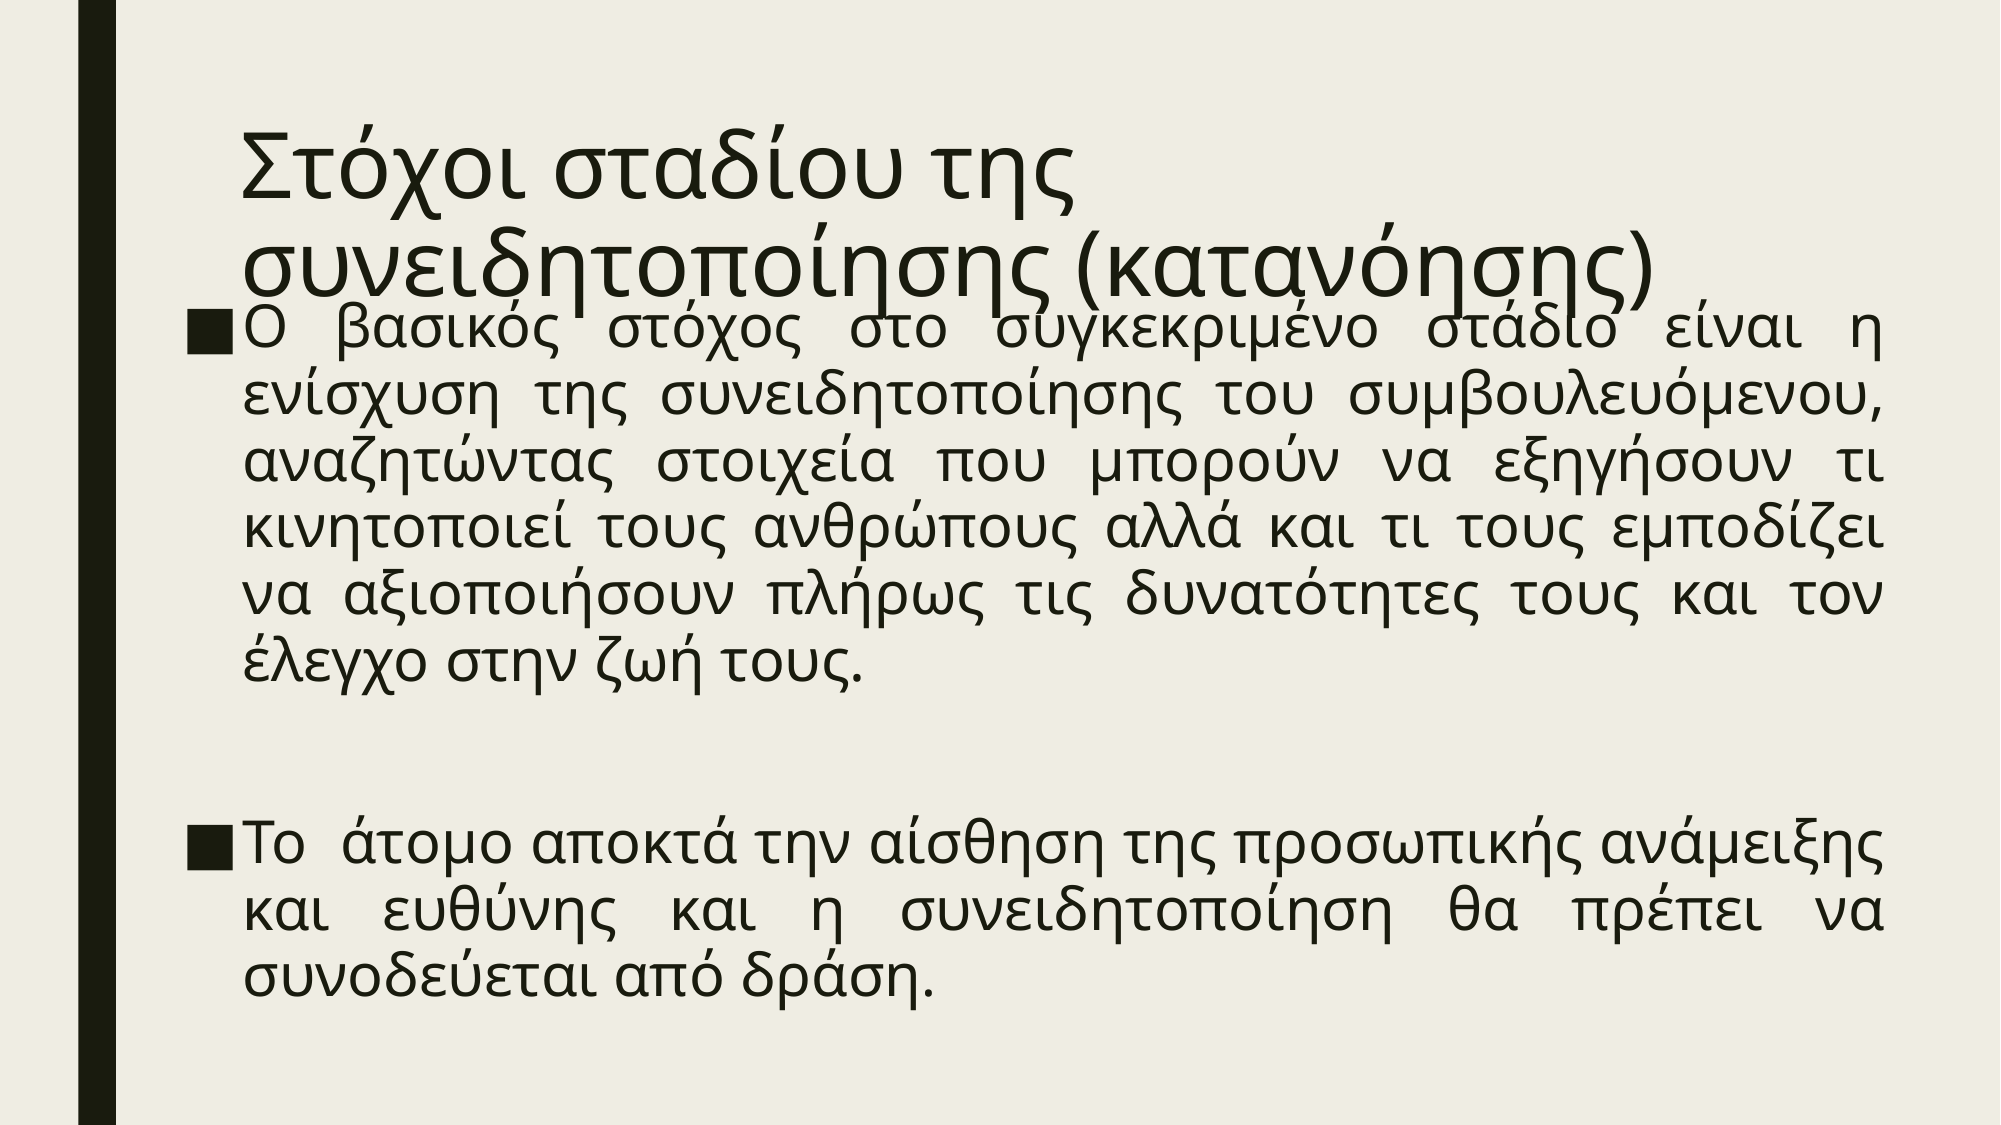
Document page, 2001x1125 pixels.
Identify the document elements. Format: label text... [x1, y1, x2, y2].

list Ο βασικός στόχος στο συγκεκριμένο στάδιο είναι η ενίσχυση της συνειδητοποίησης του συμβουλευόμενου, αναζητώντας στοιχεία που μπορούν να εξηγήσουν τι κινητοποιεί τους ανθρώπους αλλά και τι τους εμποδίζει να αξιοποιήσουν πλήρως τις δυνατότητες τους και τον έλεγχο στην ζωή τους. Το άτομο αποκτά την αίσθηση της προσωπικής ανάμειξης και ευθύνης και η συνειδητοποίηση θα πρέπει να συνοδεύεται από δράση. [167, 286, 1902, 1019]
title Στόχοι σταδίου της συνειδητοποίησης (κατανόησης) [225, 112, 1800, 286]
